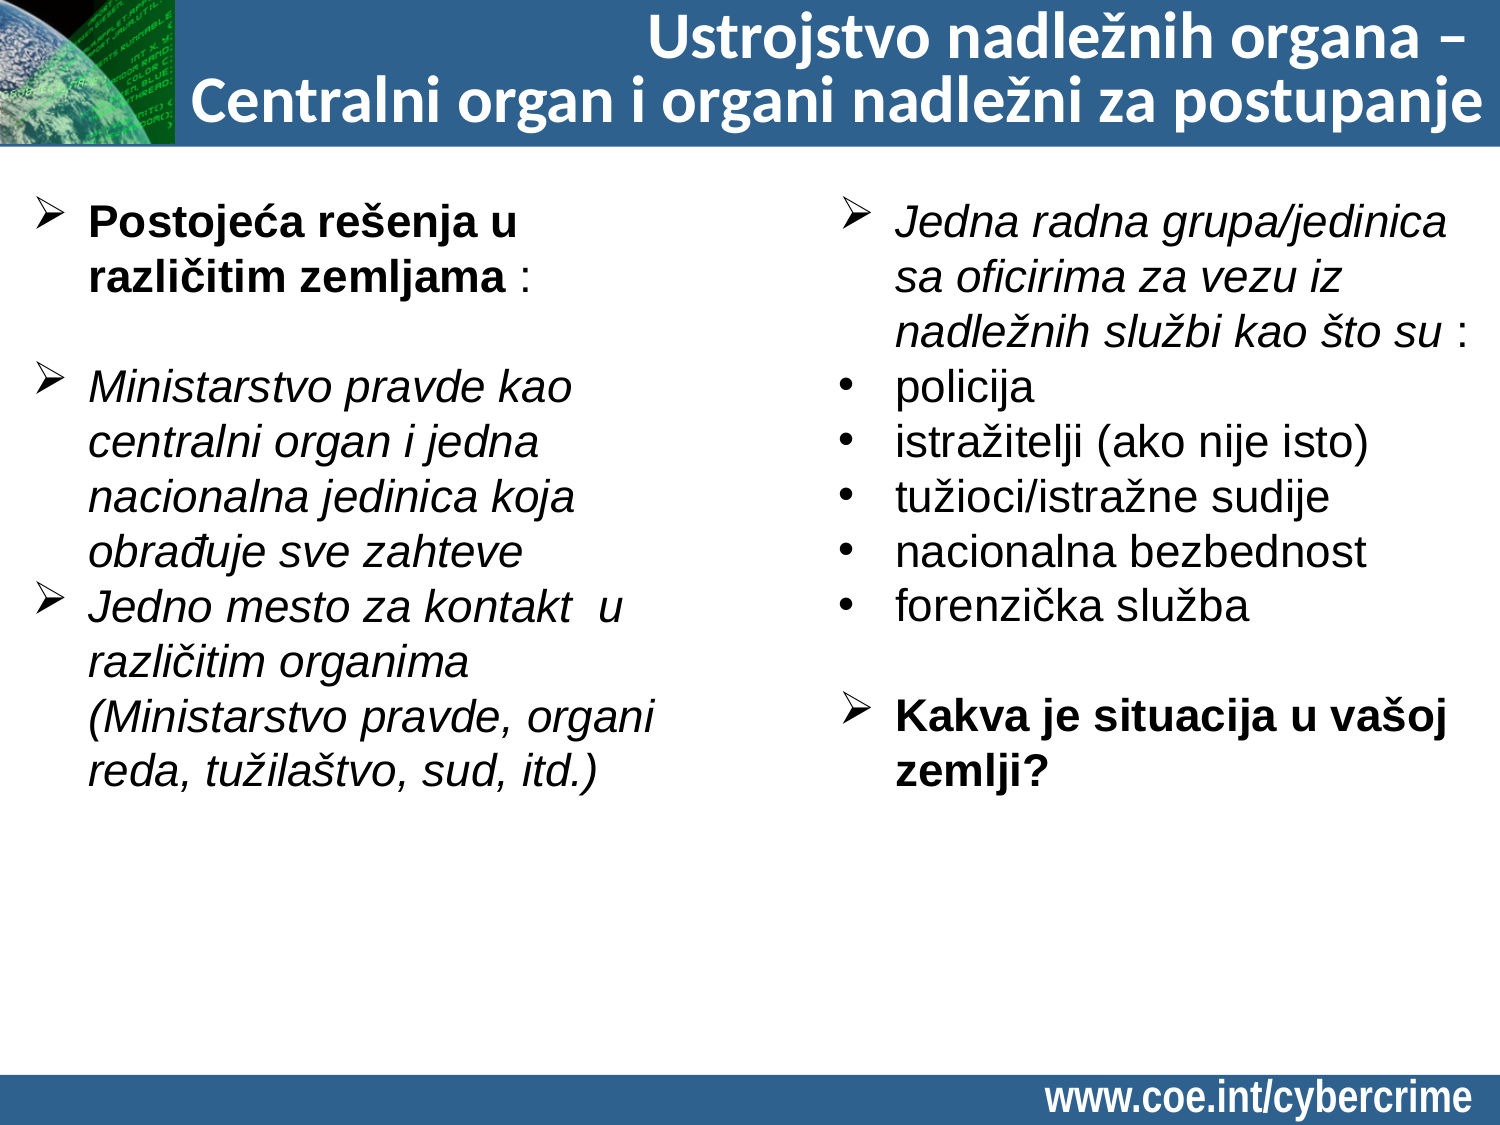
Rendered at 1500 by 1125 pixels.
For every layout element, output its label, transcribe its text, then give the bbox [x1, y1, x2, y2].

text_box www.coe.int/cybercrime [1030, 1059, 1500, 1125]
text_box Jedna radna grupa/jedinica sa oficirima za vezu iz nadležnih službi kao što su : policija istražitelji (ako nije isto) tužioci/istražne sudije nacionalna bezbednost forenzička služba Kakva je situacija u vašoj zemlji? [824, 183, 1500, 859]
text_box [0, 1073, 1030, 1125]
text_box Ustrojstvo nadležnih organa – Centralni organ i organi nadležni za postupanje [177, 0, 1500, 149]
text_box Postojeća rešenja u različitim zemljama : Ministarstvo pravde kao centralni organ i jedna nacionalna jedinica koja obrađuje sve zahteve Jedno mesto za kontakt u različitim organima (Ministarstvo pravde, organi reda, tužilaštvo, sud, itd.) [17, 183, 701, 804]
picture [0, 0, 175, 144]
